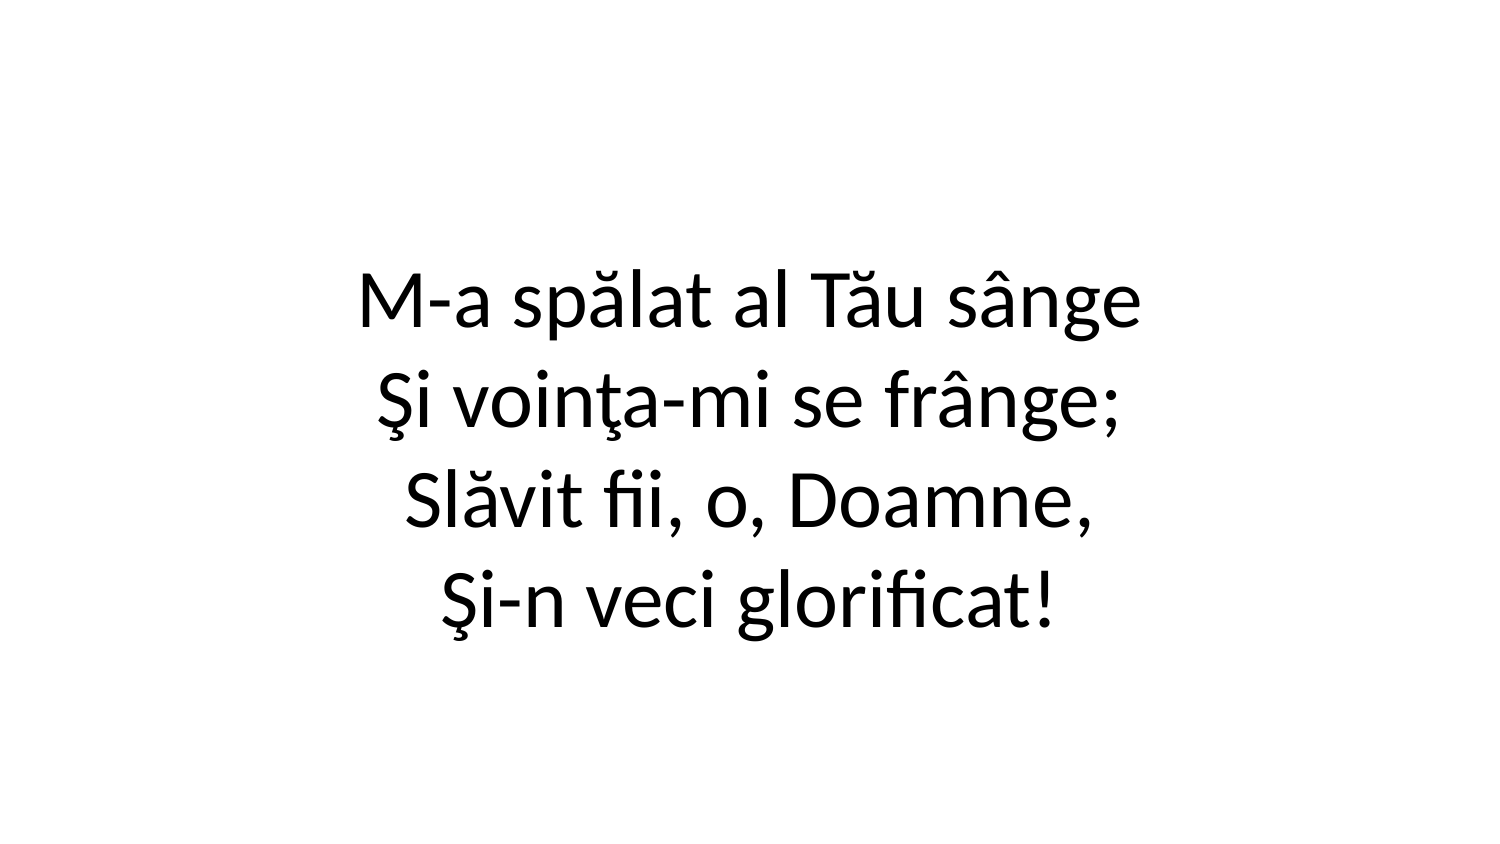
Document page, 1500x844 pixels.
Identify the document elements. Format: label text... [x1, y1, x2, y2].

text_box M-a spălat al Tău sânge Şi voinţa-mi se frânge; Slăvit fii, o, Doamne, Şi-n veci glorificat! [341, 192, 1159, 652]
